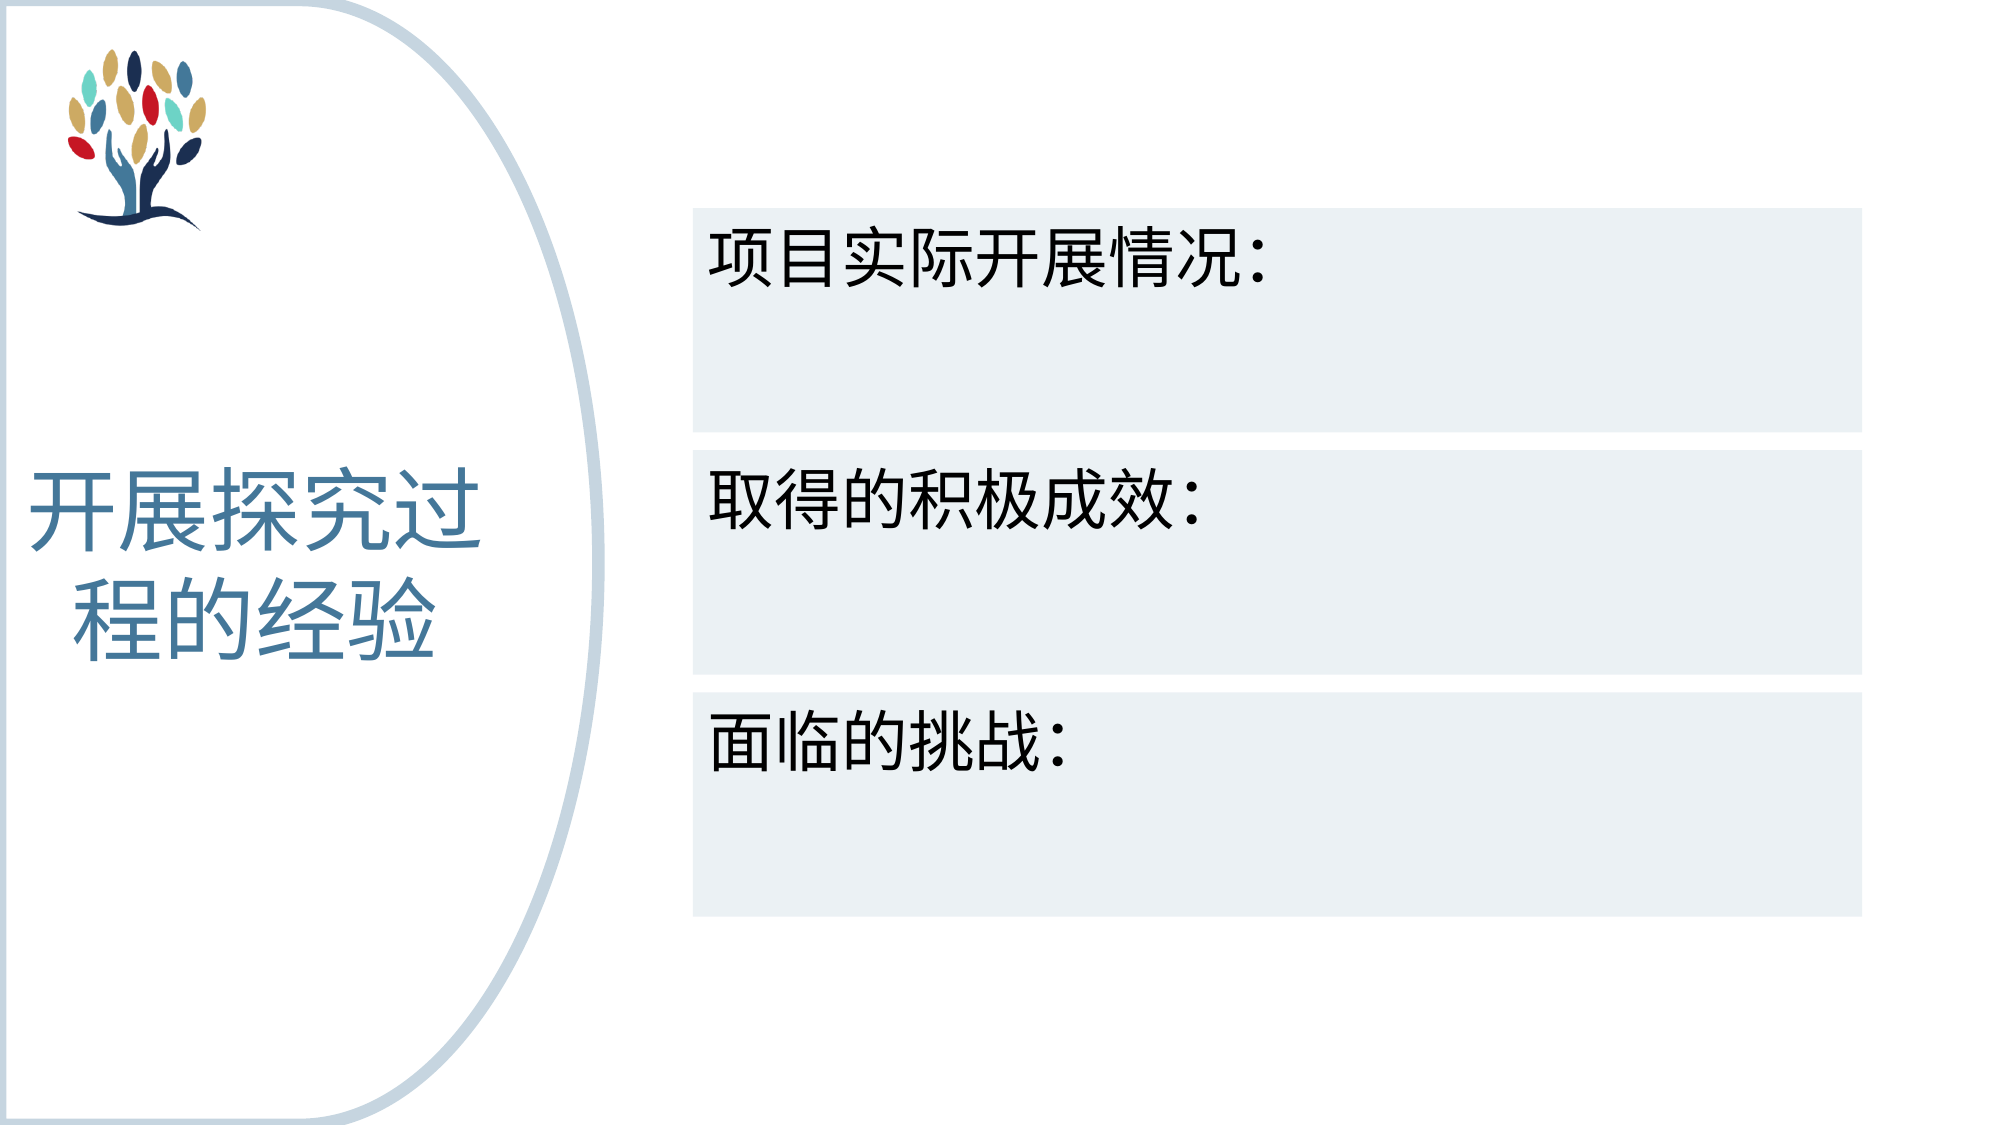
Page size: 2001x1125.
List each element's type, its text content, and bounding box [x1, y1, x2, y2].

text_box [0, 0, 599, 1125]
text_box 取得的积极成效： [692, 450, 1863, 675]
text_box 项目实际开展情况： [692, 208, 1863, 433]
text_box 面临的挑战： [692, 692, 1863, 917]
